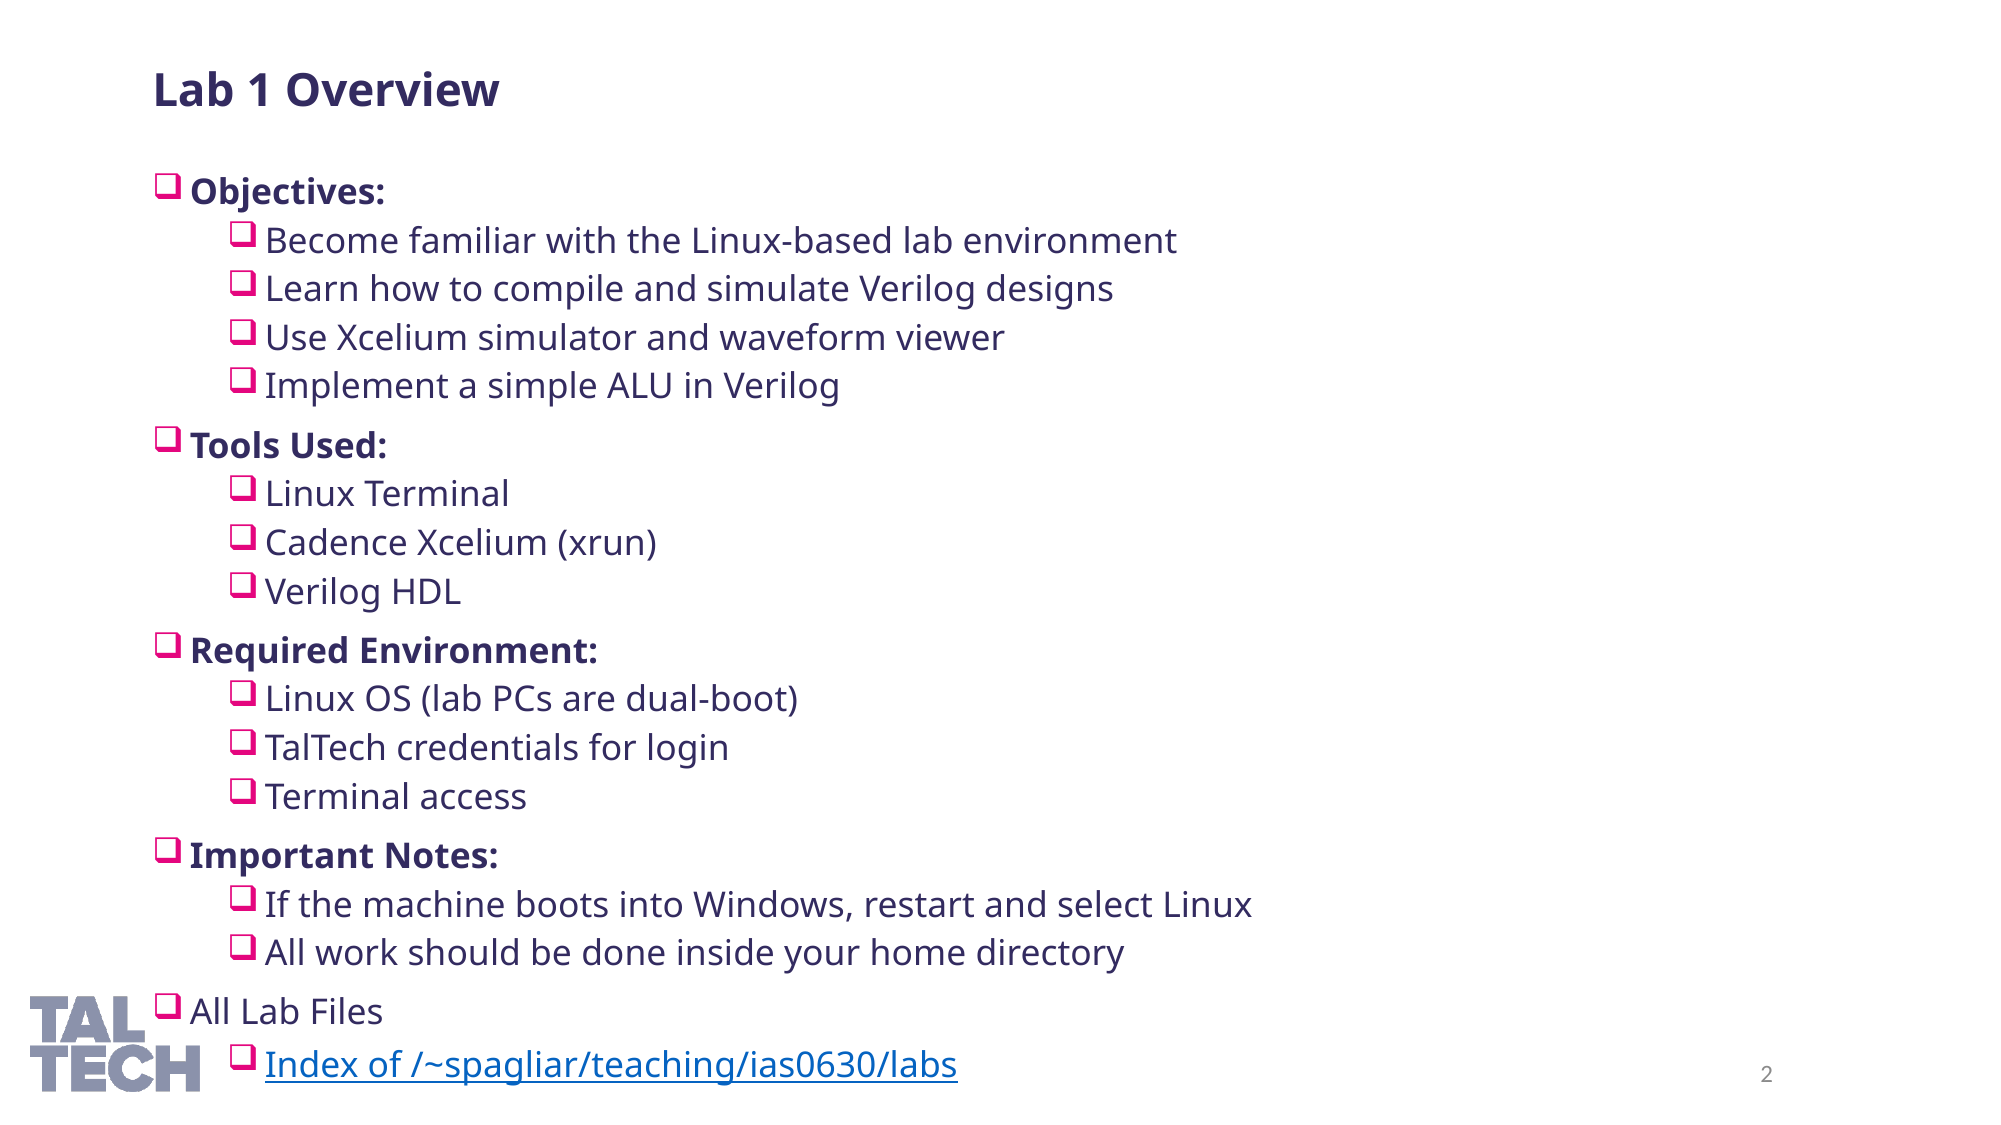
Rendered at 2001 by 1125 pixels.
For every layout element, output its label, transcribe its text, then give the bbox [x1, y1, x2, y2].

picture [25, 990, 204, 1097]
list Objectives: Become familiar with the Linux-based lab environment Learn how to compile and simulate Verilog designs Use Xcelium simulator and waveform viewer Implement a simple ALU in Verilog Tools Used: Linux Terminal Cadence Xcelium (xrun) Verilog HDL Required Environment: Linux OS (lab PCs are dual-boot) TalTech credentials for login Terminal access Important Notes: If the machine boots into Windows, restart and select Linux All work should be done inside your home directory All Lab Files Index of /~spagliar/teaching/ias0630/labs [137, 166, 1863, 959]
slide_number 2 [1338, 1042, 1789, 1103]
title Lab 1 Overview [137, 59, 1863, 166]
